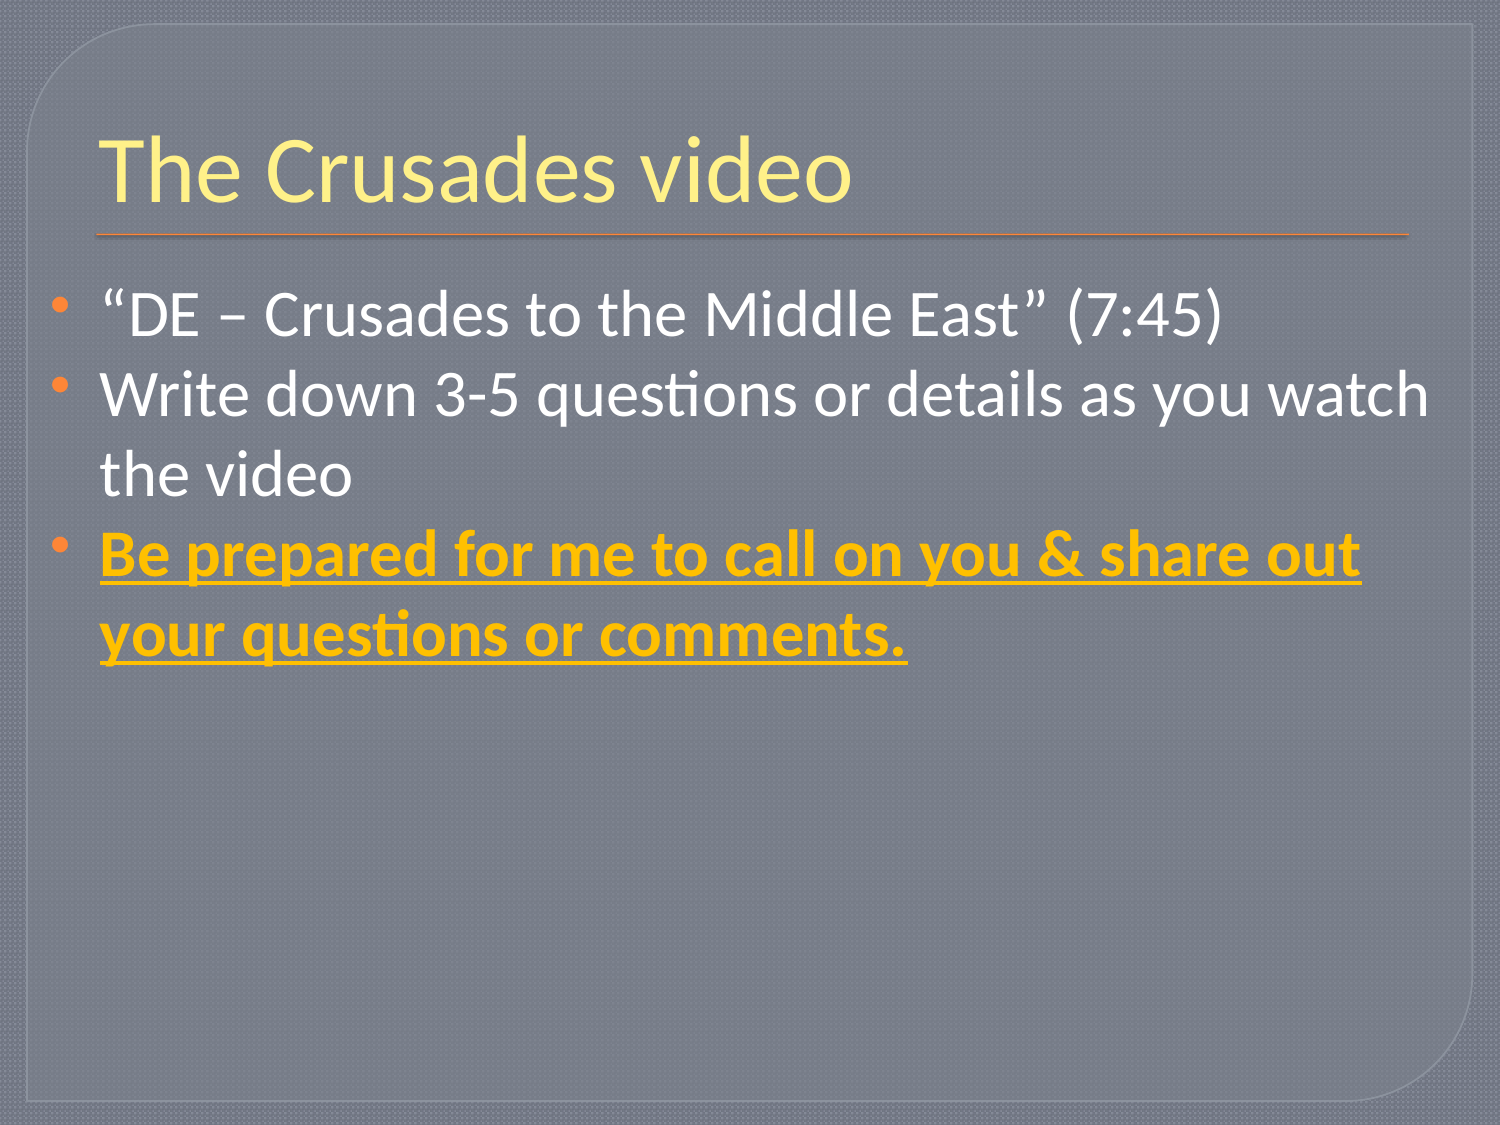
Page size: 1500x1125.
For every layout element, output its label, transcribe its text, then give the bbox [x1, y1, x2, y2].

text_box “DE – Crusades to the Middle East” (7:45) Write down 3-5 questions or details as you watch the video Be prepared for me to call on you & share out your questions or comments. [37, 262, 1463, 1005]
title The Crusades video [75, 41, 1425, 230]
